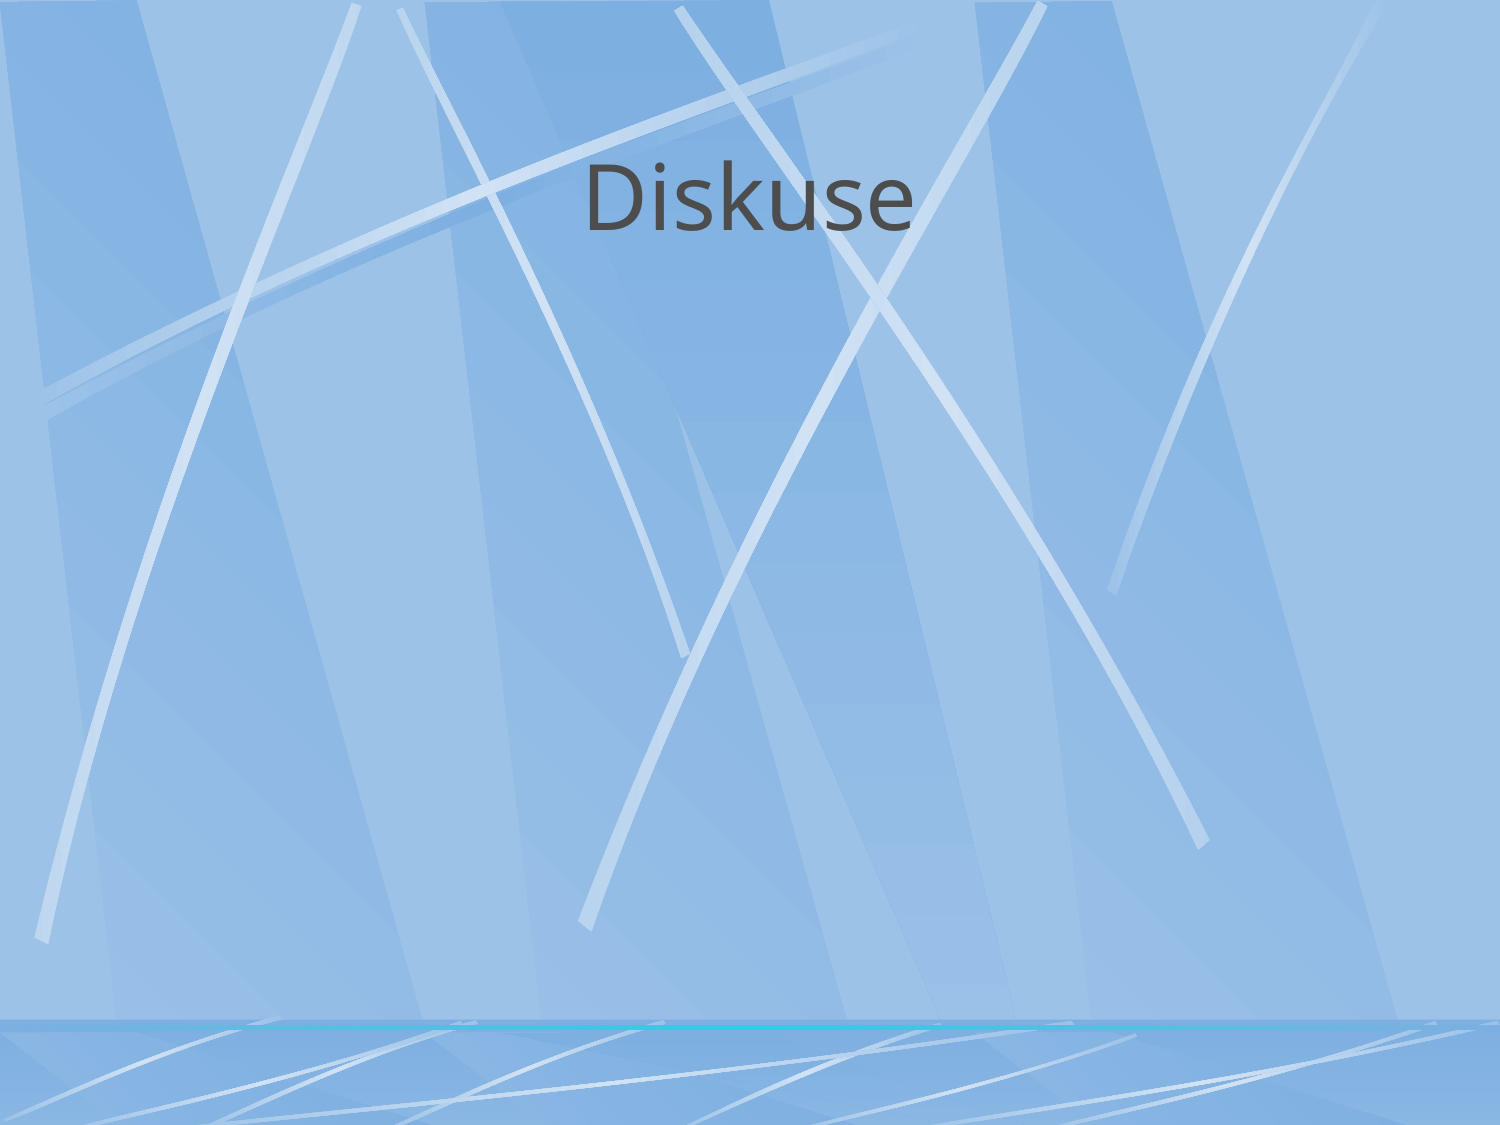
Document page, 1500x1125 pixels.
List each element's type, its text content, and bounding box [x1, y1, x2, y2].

title Diskuse [112, 131, 1388, 257]
